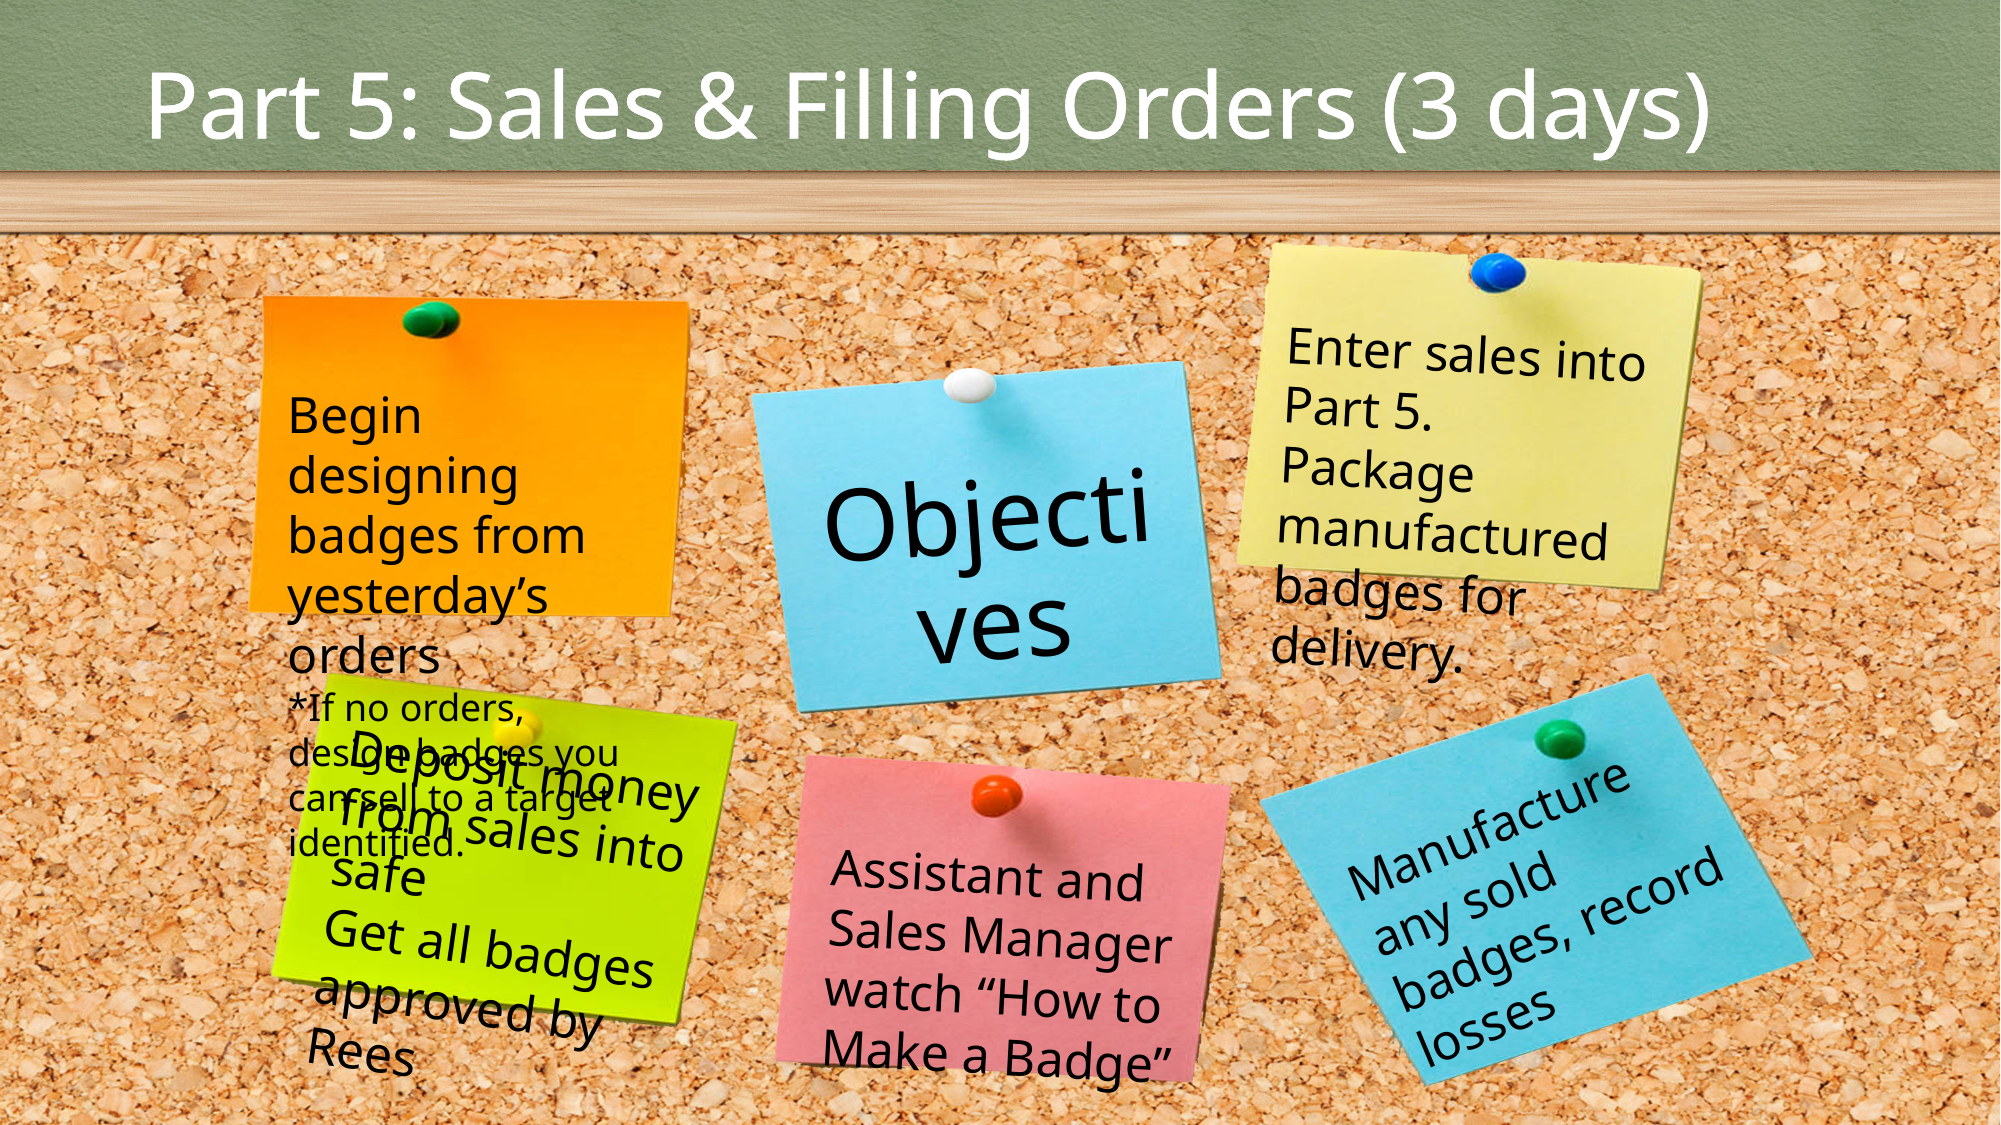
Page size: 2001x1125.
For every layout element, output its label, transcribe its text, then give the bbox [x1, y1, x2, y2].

picture [0, 0, 2001, 1125]
title Part 5: Sales & Filling Orders (3 days) [128, 0, 1940, 218]
text_box Begin designing badges from yesterday’s orders *If no orders, design badges you can sell to a target identified. [273, 376, 666, 871]
text_box Enter sales into Part 5. Package manufactured badges for delivery. [1253, 304, 1666, 701]
text_box Deposit money from sales into safe Get all badges approved by Rees [287, 706, 729, 1125]
text_box Assistant and Sales Manager watch “How to Make a Badge” [805, 827, 1211, 1104]
text_box Manufacture any sold badges, record losses [1321, 704, 1806, 1125]
text_box Objectives [790, 444, 1194, 720]
